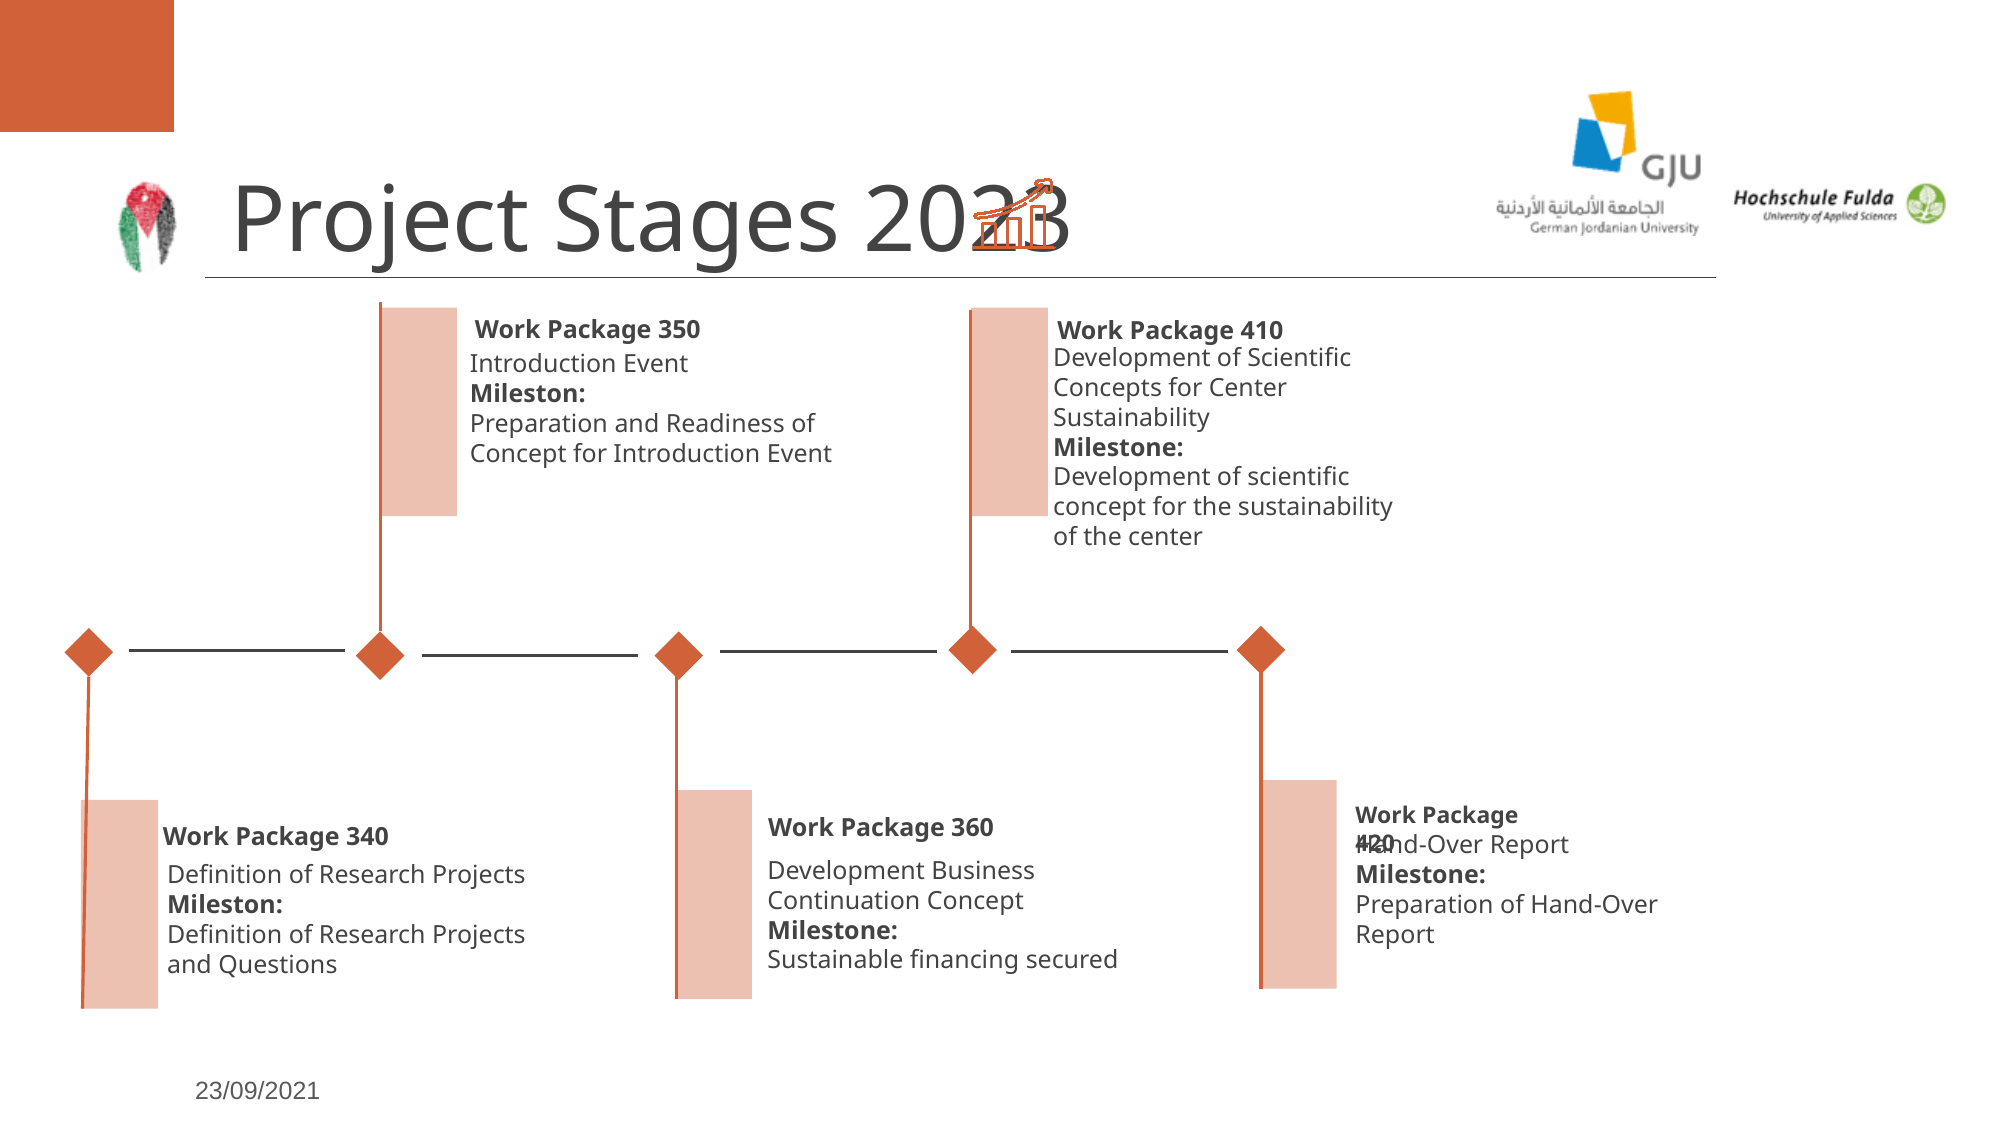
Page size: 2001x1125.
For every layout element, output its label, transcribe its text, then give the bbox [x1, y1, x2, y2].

picture [1400, 49, 2000, 236]
text_box Development Business Continuation Concept Milestone: Sustainable financing secured [747, 834, 1153, 975]
text_box 23/09/2021 [180, 1059, 586, 1120]
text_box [972, 178, 1056, 250]
text_box Work Package 420 [1335, 780, 1584, 874]
text_box Project Stages 2023 [215, 152, 1227, 276]
text_box Work Package 410 [1037, 294, 1320, 393]
picture [0, 0, 174, 133]
text_box Work Package 340 [142, 799, 414, 876]
text_box [970, 307, 1048, 517]
picture [88, 147, 206, 311]
text_box [681, 790, 752, 999]
text_box Hand-Over Report Milestone: Preparation of Hand-Over Report [1335, 808, 1741, 949]
text_box Definition of Research Projects Mileston: Definition of Research Projects and Questions [147, 838, 552, 979]
text_box Work Package 360 [748, 791, 1045, 885]
text_box Introduction Event Mileston: Preparation and Readiness of Concept for Introduction Event [449, 327, 855, 477]
text_box Work Package 350 [454, 293, 743, 392]
text_box [94, 799, 159, 1009]
text_box [1265, 780, 1337, 989]
text_box Development of Scientific Concepts for Center Sustainability Milestone: Development of scientific concept for the sustainability of the center [1033, 321, 1438, 470]
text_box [82, 676, 89, 1009]
text_box [384, 307, 457, 517]
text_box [64, 625, 1286, 681]
